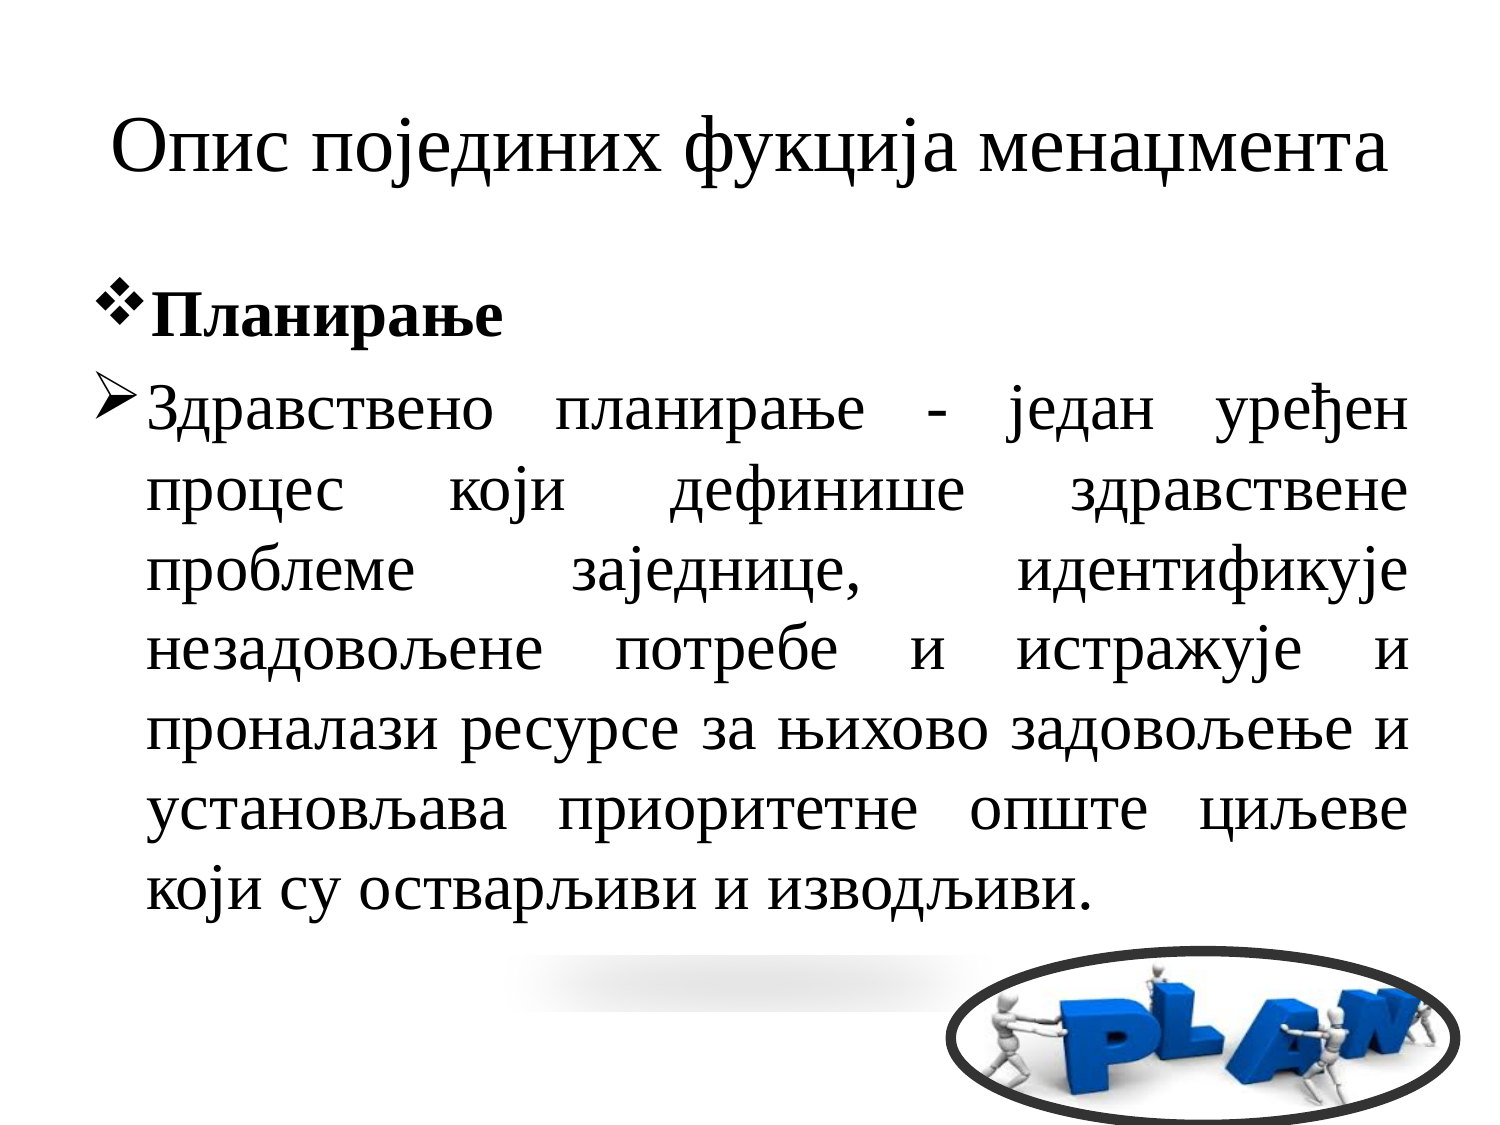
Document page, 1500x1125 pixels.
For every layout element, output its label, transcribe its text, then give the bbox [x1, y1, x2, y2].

list Планирање Здравствено планирање - један уређен процес који дефинише здравствене проблеме заједнице, идентификује незадовољене потребе и истражује и проналази ресурсе за њихово задовољење и установљава приоритетне опште циљеве који су остварљиви и изводљиви. [75, 262, 1425, 953]
title Опис појединих фукција менаџмента [75, 45, 1425, 233]
picture [950, 950, 1456, 1125]
